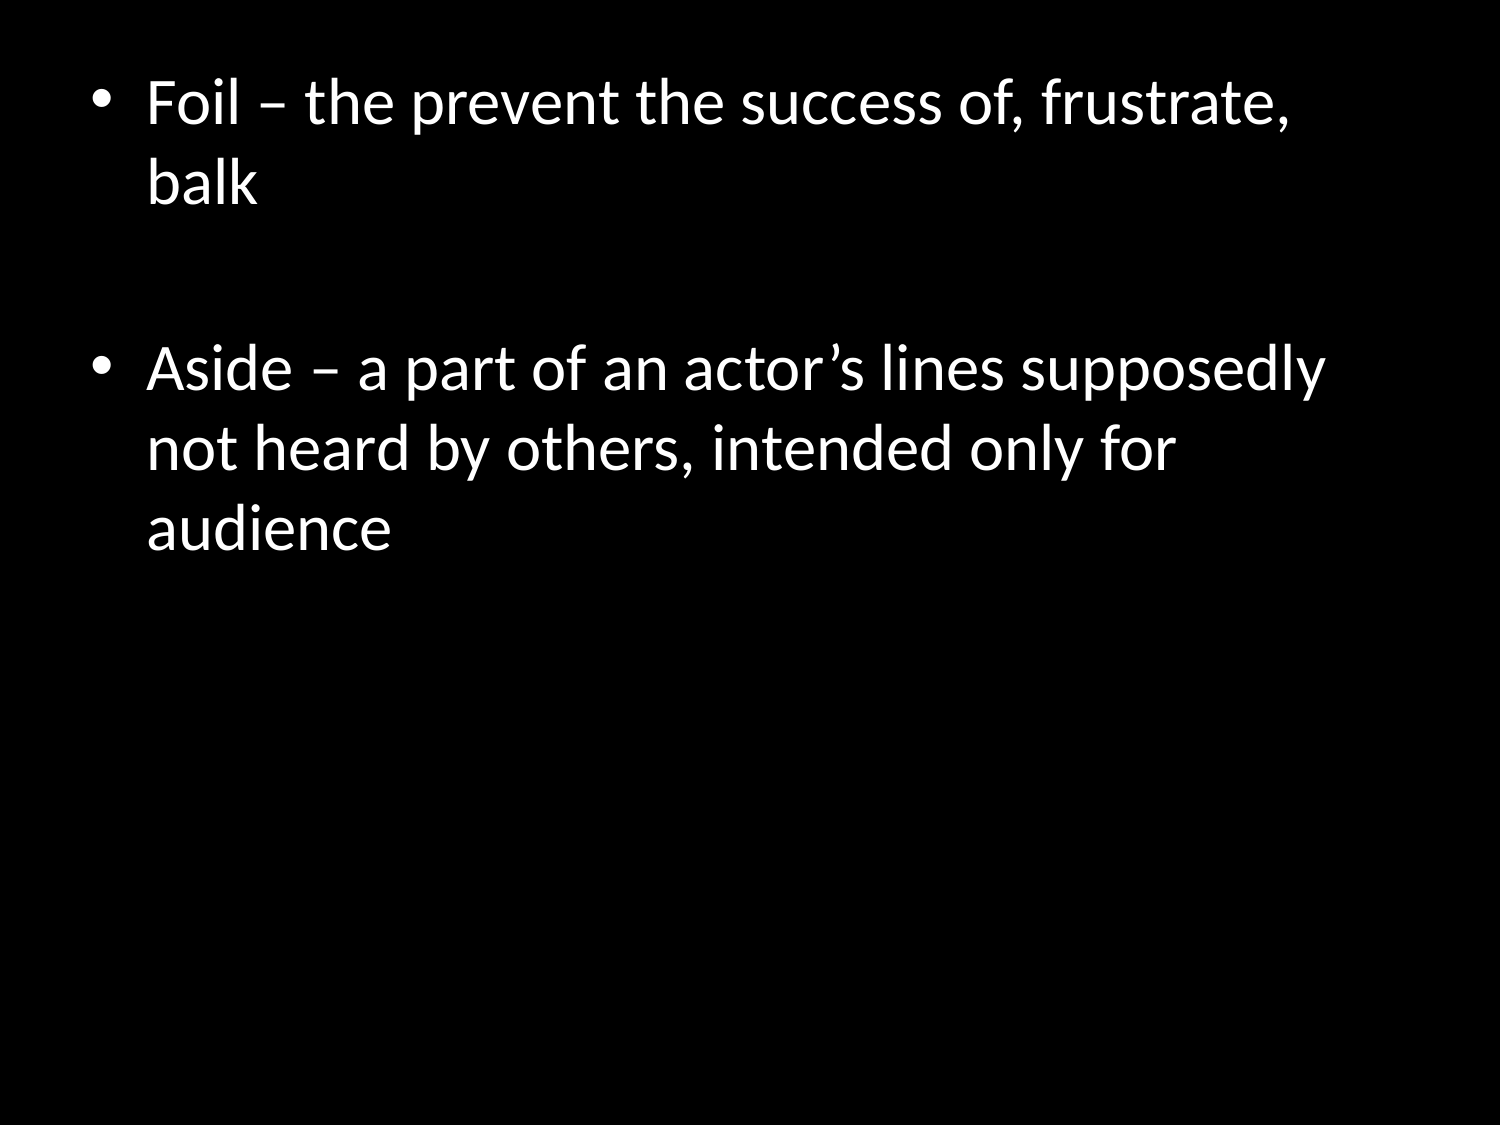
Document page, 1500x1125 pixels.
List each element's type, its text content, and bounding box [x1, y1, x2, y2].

list Foil – the prevent the success of, frustrate, balk Aside – a part of an actor’s lines supposedly not heard by others, intended only for audience [75, 50, 1425, 1050]
